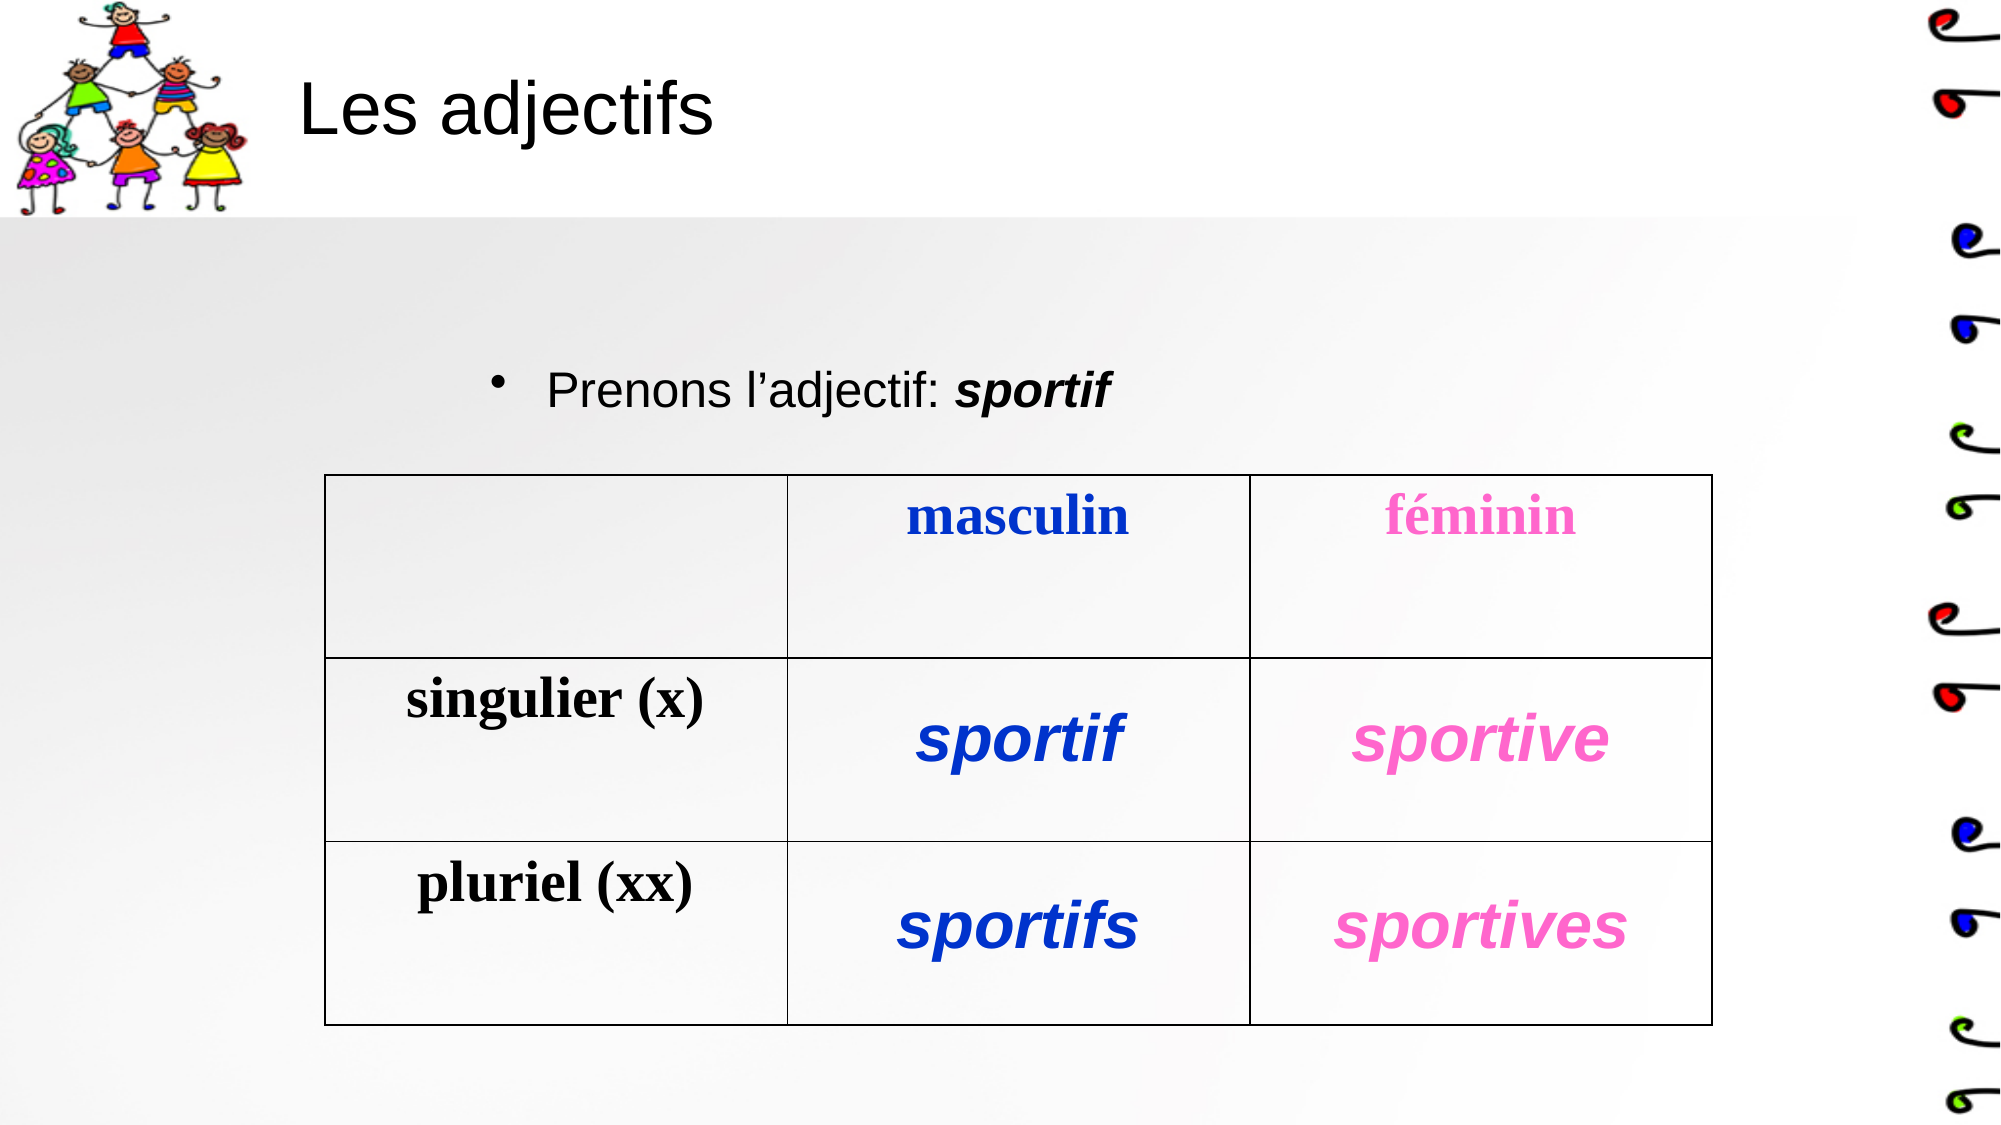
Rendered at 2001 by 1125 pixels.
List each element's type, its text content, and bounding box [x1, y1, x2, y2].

text_box sportif [799, 687, 1238, 783]
list Prenons l’adjectif: sportif [474, 349, 1751, 1061]
text_box sportifs [799, 874, 1238, 970]
table_cell singulier (x) [326, 659, 787, 841]
table_header masculin [788, 476, 1249, 657]
table_cell [788, 842, 1249, 1024]
table_header féminin [1251, 476, 1711, 657]
text_box sportive [1262, 687, 1700, 783]
table_header [326, 476, 787, 657]
table_cell pluriel (xx) [326, 842, 787, 1024]
text_box sportives [1262, 874, 1700, 970]
table_cell [1251, 659, 1711, 841]
title Les adjectifs [283, 16, 1951, 192]
table_cell [1251, 842, 1711, 1024]
table_cell [788, 659, 1249, 841]
picture [0, 0, 2001, 1125]
